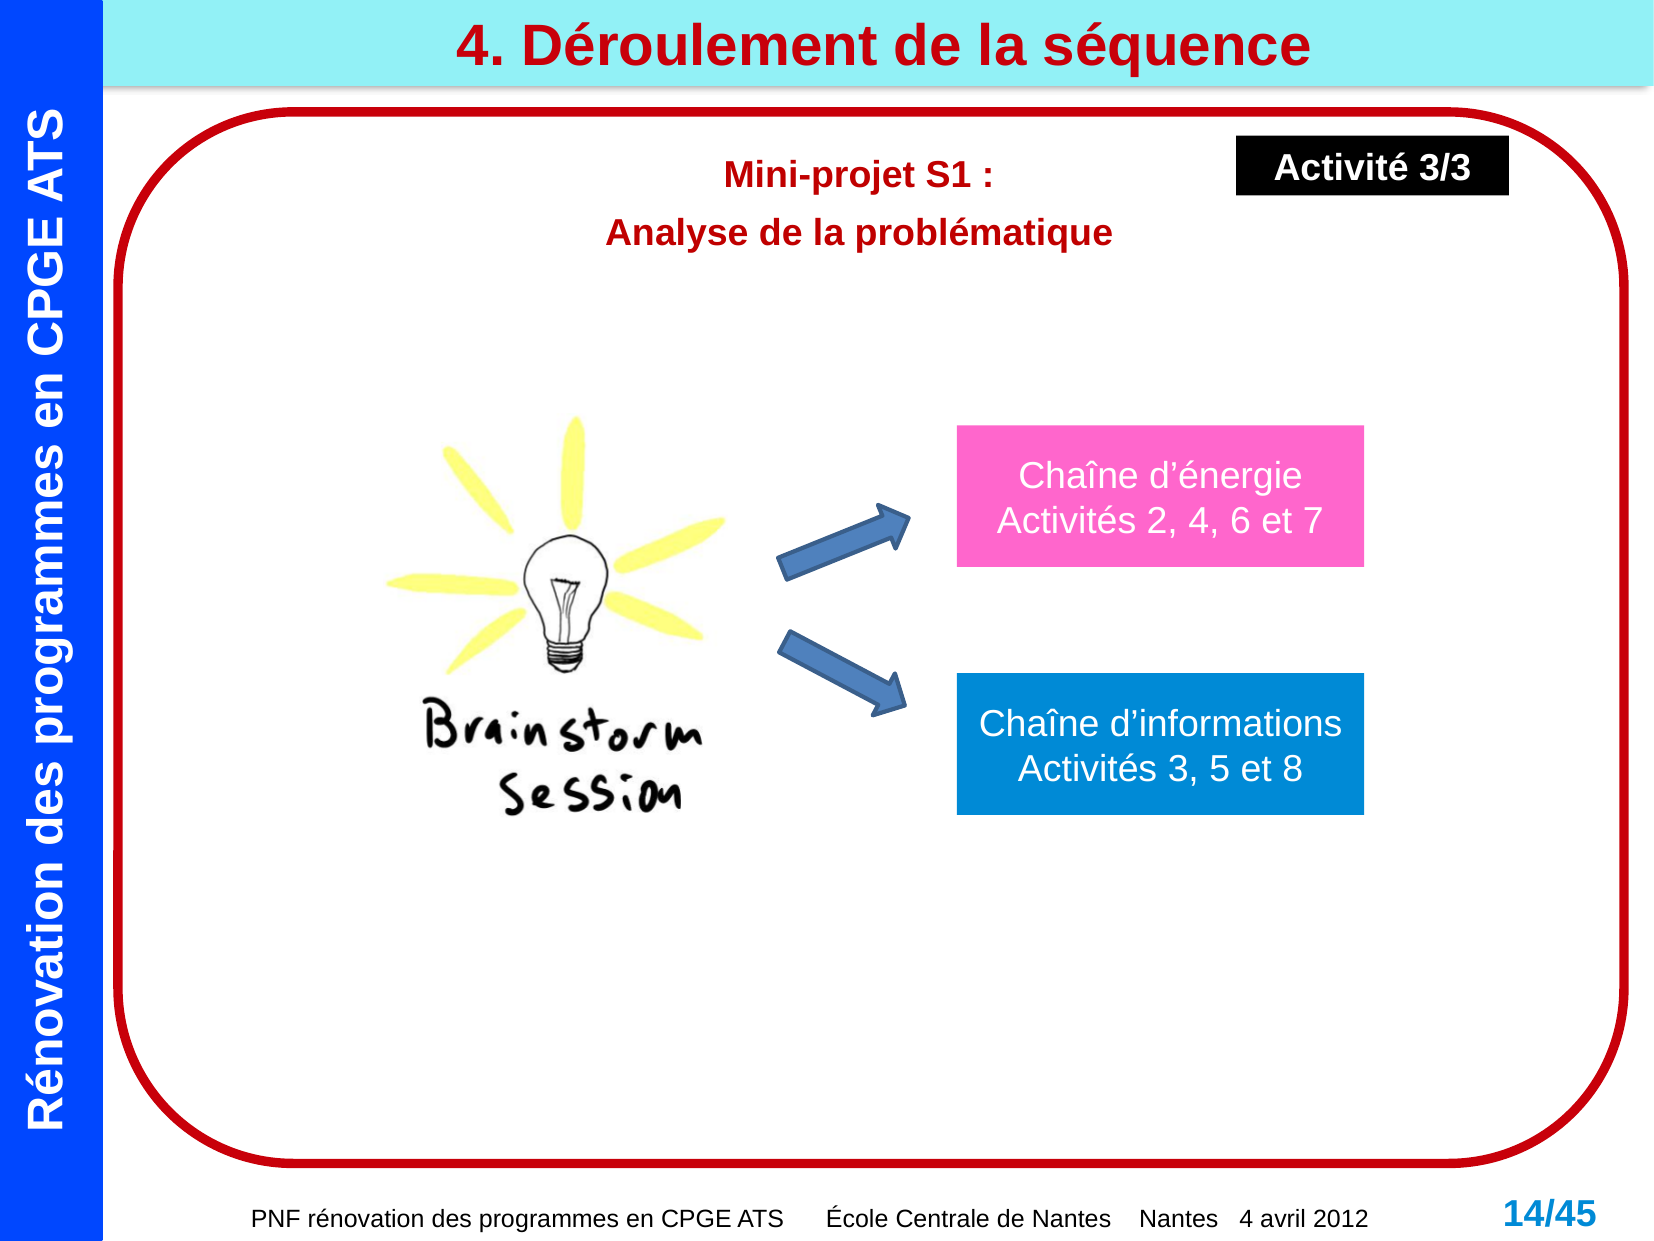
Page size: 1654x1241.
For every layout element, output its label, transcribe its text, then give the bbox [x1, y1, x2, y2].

text_box [191, 109, 1551, 142]
text_box [115, 144, 1627, 1166]
text_box Chaîne d’énergie Activités 2, 4, 6 et 7 [955, 423, 1366, 569]
text_box [776, 502, 911, 582]
text_box Activité 3/3 [1236, 135, 1509, 196]
picture [383, 413, 729, 818]
text_box Chaîne d’informations Activités 3, 5 et 8 [955, 671, 1366, 817]
text_box [777, 629, 907, 718]
text_box Mini-projet S1 : Analyse de la problématique [165, 142, 1554, 261]
text_box 4. Déroulement de la séquence [442, 0, 1328, 85]
